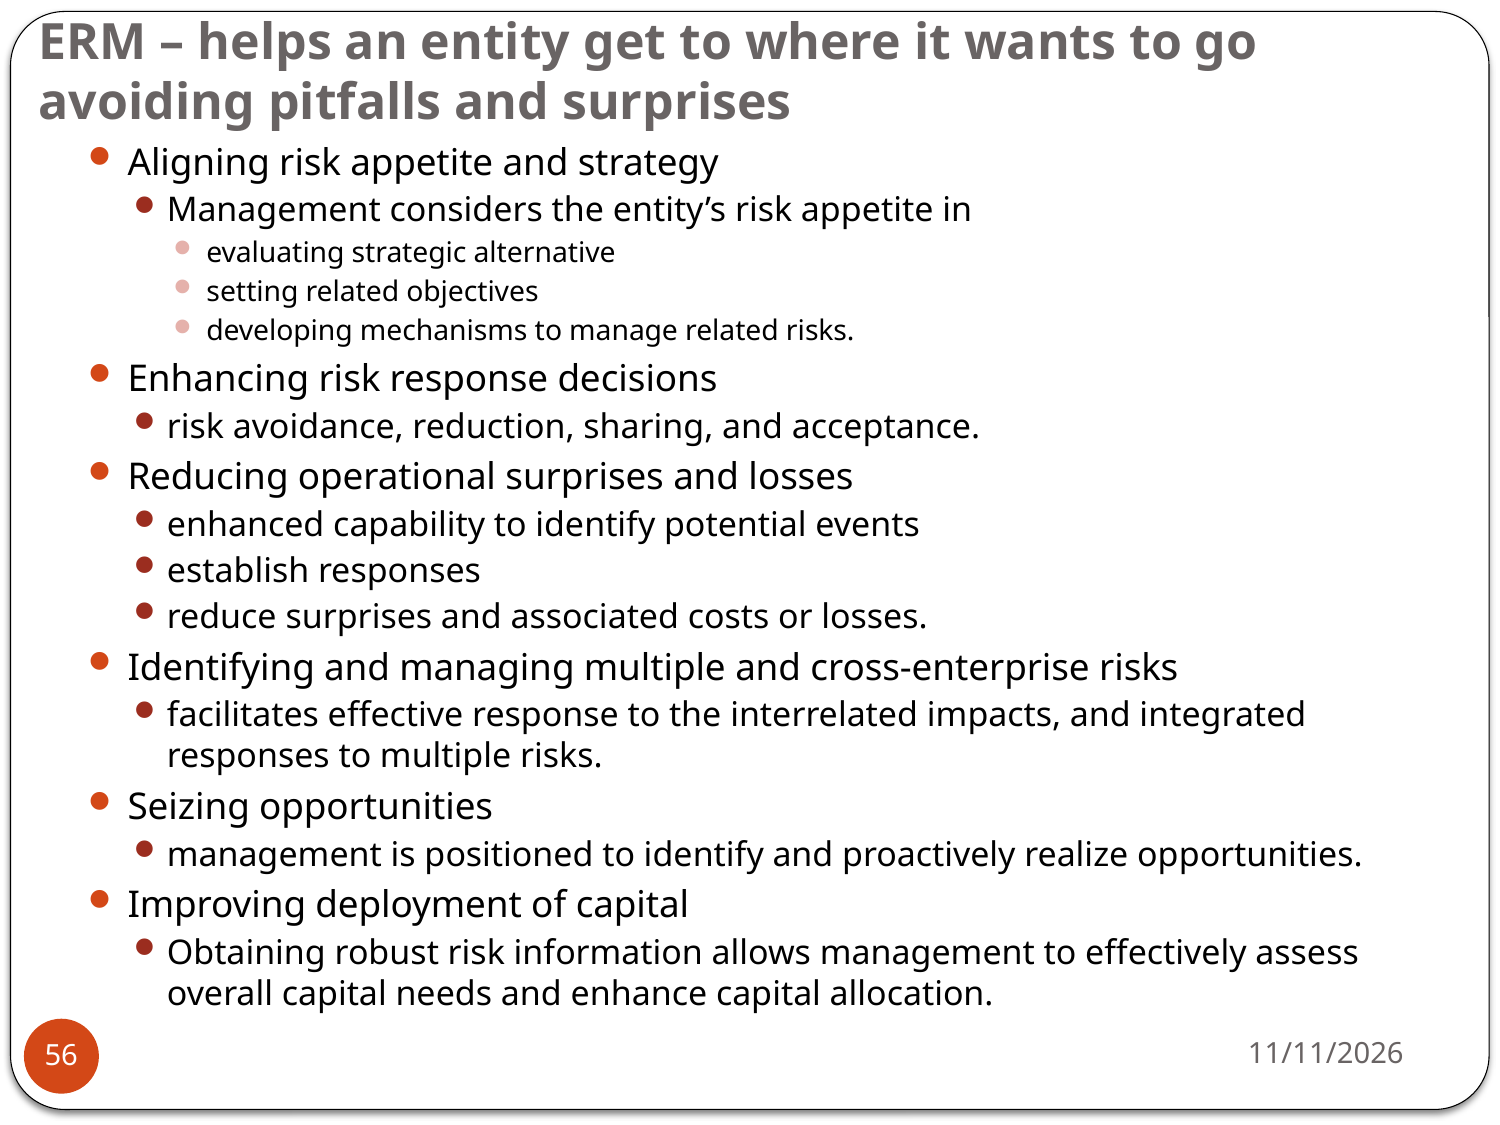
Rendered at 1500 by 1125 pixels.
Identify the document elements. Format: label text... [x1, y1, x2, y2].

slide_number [1012, 1021, 1419, 1094]
slide_number 56 [23, 1018, 99, 1094]
list Aligning risk appetite and strategy Management considers the entity’s risk appetite in evaluating strategic alternative setting related objectives developing mechanisms to manage related risks. Enhancing risk response decisions risk avoidance, reduction, sharing, and acceptance. Reducing operational surprises and losses enhanced capability to identify potential events establish responses reduce surprises and associated costs or losses. Identifying and managing multiple and cross-enterprise risks facilitates effective response to the interrelated impacts, and integrated responses to multiple risks. Seizing opportunities management is positioned to identify and proactively realize opportunities. Improving deployment of capital Obtaining robust risk information allows management to effectively assess overall capital needs and enhance capital allocation. [73, 131, 1425, 1021]
title ERM – helps an entity get to where it wants to go avoiding pitfalls and surprises [23, 45, 1484, 145]
